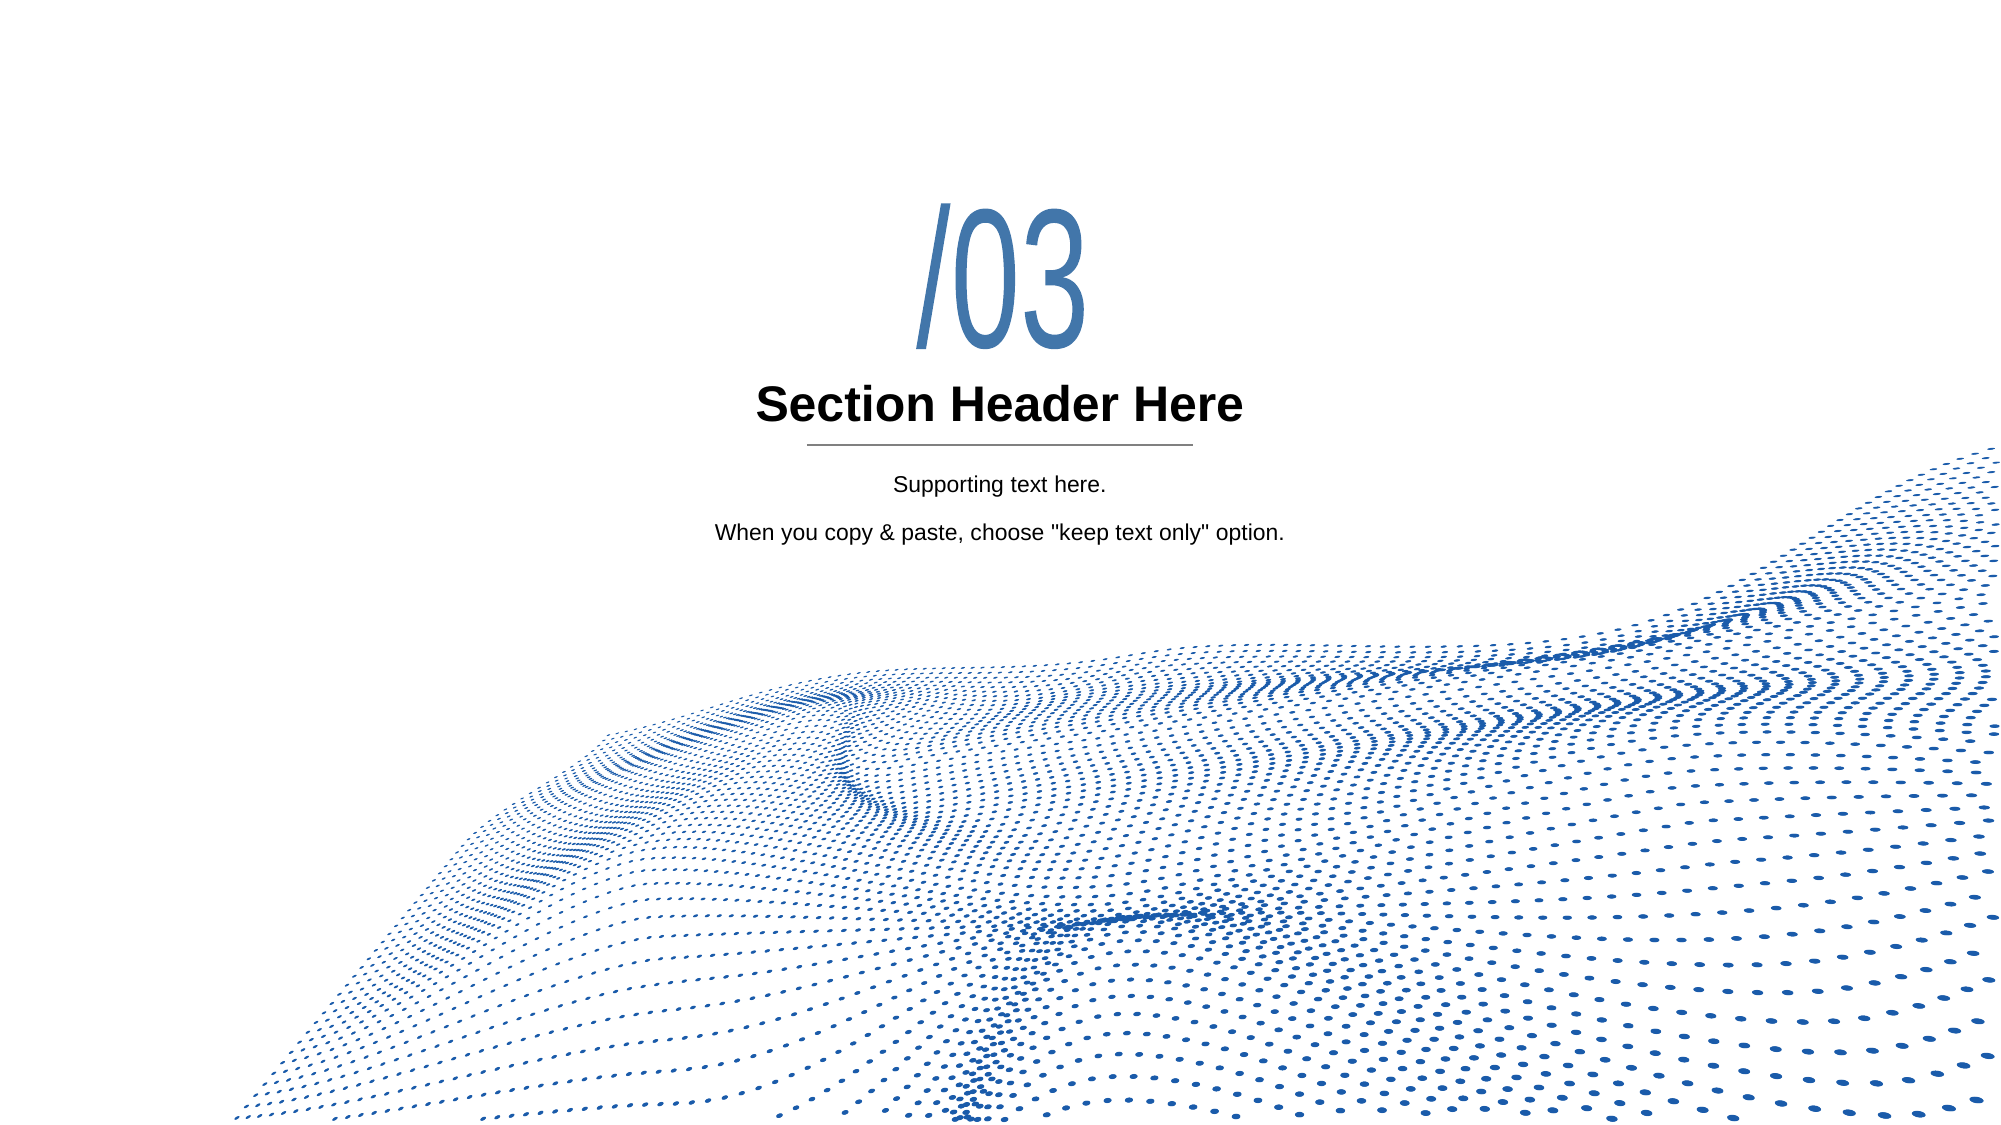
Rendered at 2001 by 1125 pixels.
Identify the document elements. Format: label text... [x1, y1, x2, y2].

picture [0, 0, 2000, 1125]
title Section Header Here [628, 331, 1372, 440]
list Supporting text here. When you copy & paste, choose "keep text only" option. [627, 462, 1373, 629]
